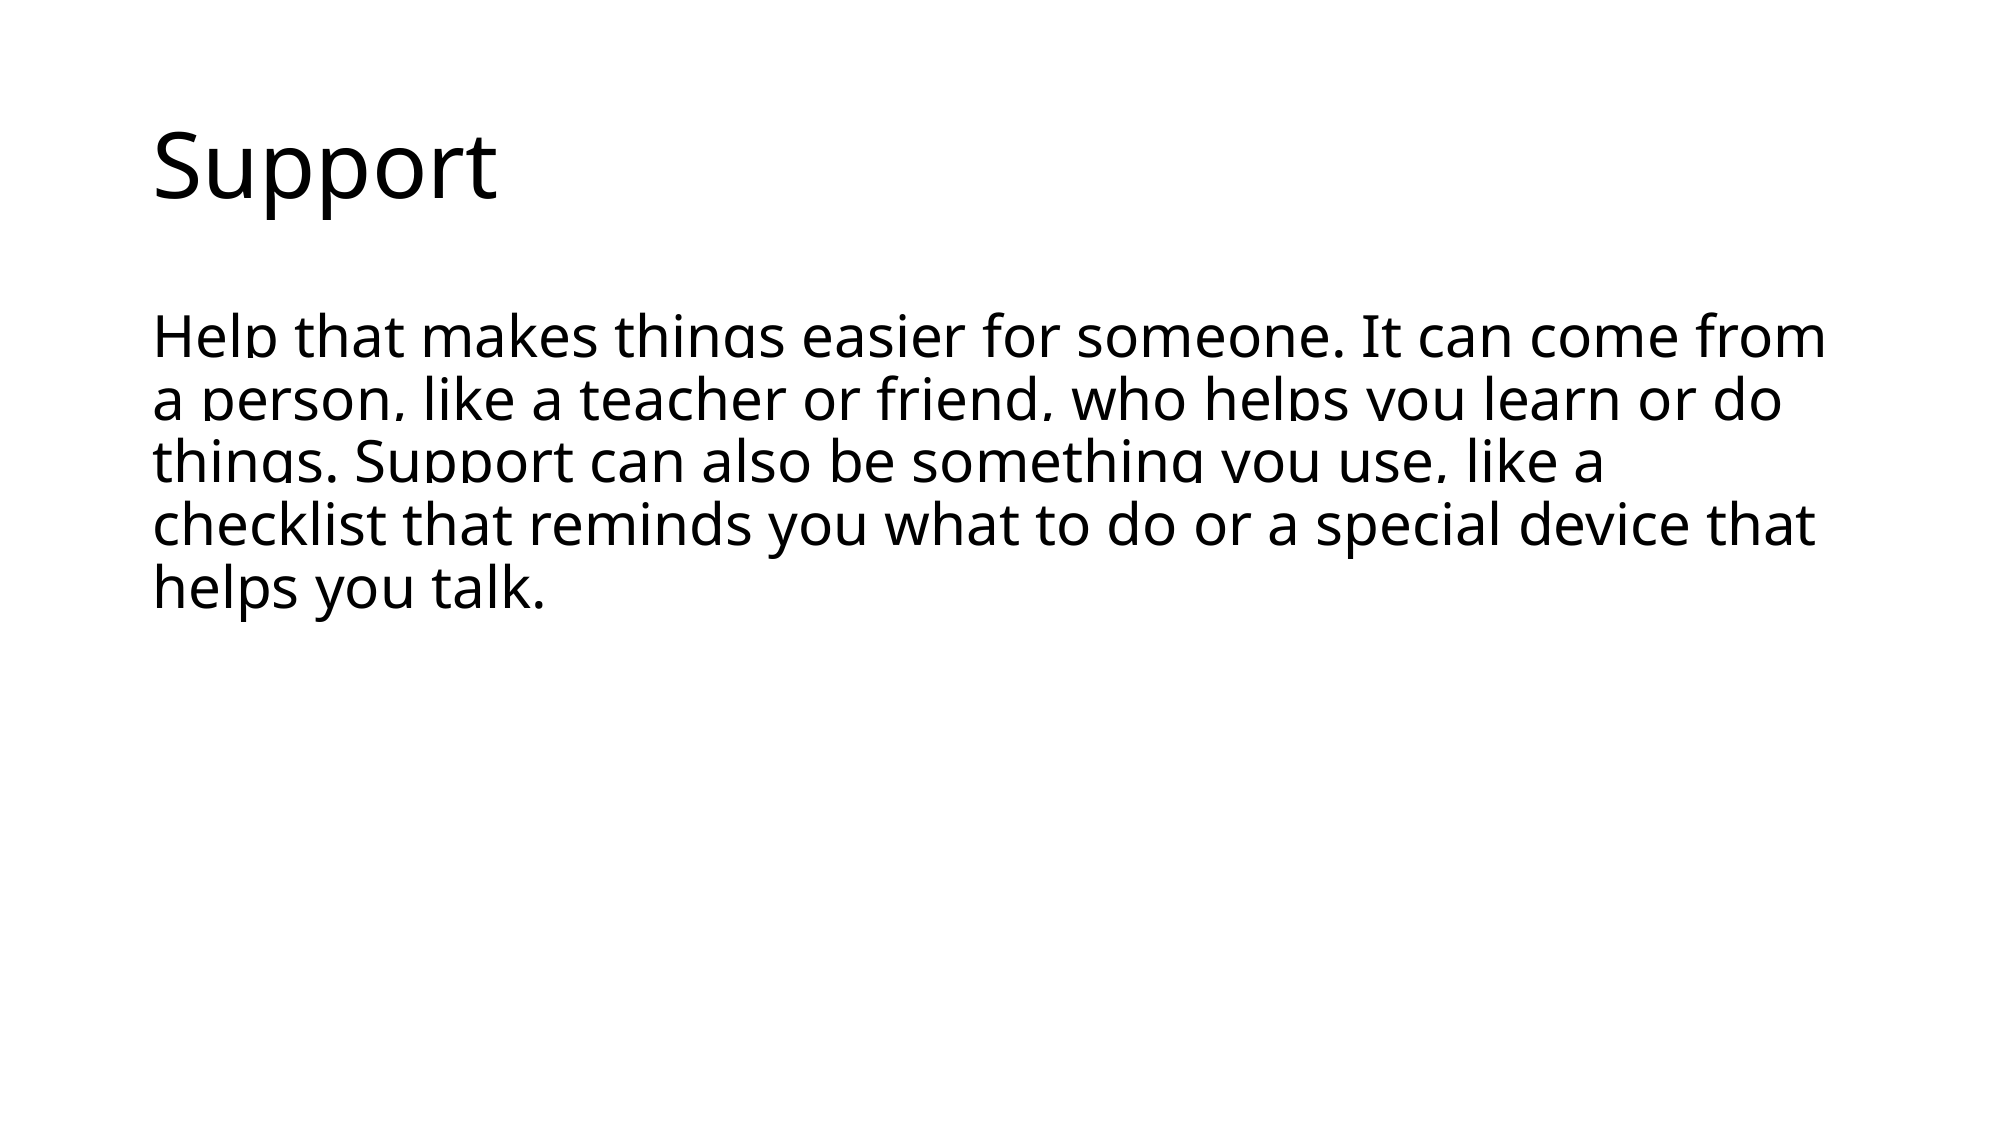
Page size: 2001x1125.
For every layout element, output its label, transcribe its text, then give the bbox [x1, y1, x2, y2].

list Help that makes things easier for someone. It can come from a person, like a teacher or friend, who helps you learn or do things. Support can also be something you use, like a checklist that reminds you what to do or a special device that helps you talk. [137, 299, 1863, 1014]
title Support [137, 59, 1863, 278]
